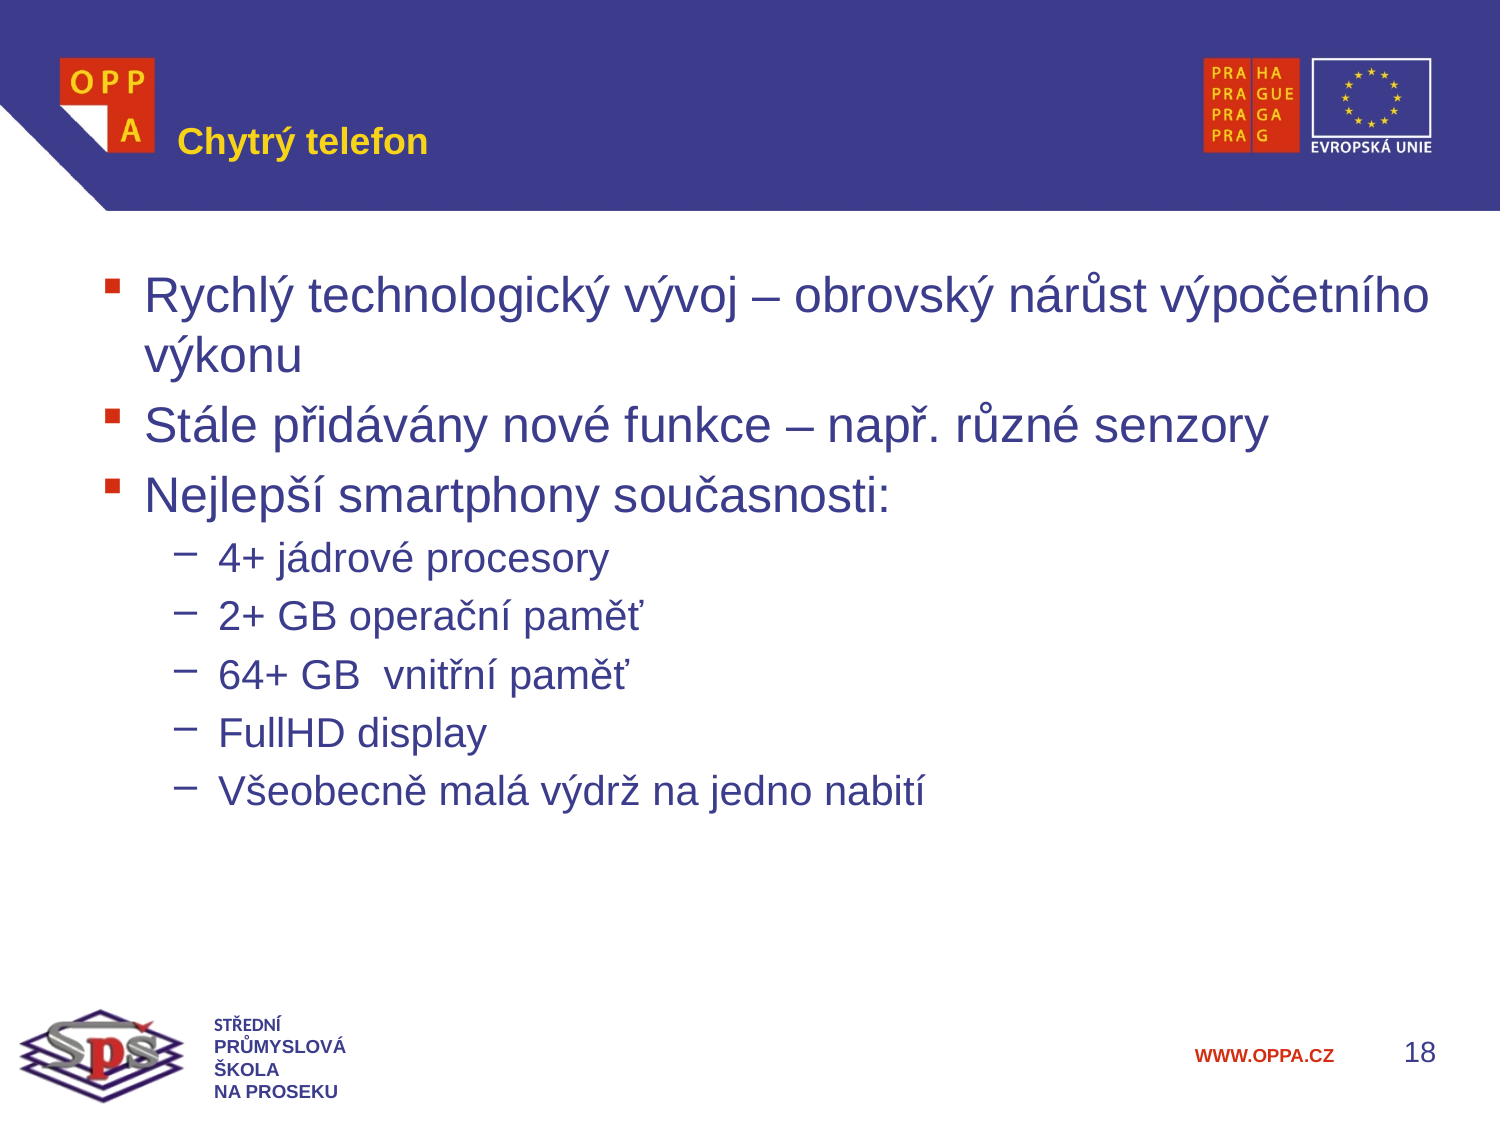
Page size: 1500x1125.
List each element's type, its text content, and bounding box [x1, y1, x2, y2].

picture [19, 1001, 186, 1107]
slide_number 18 [1339, 1015, 1437, 1069]
text_box STŘEDNÍ PRŮMYSLOVÁ ŠKOLA NA PROSEKU [199, 1004, 509, 1110]
picture [0, 0, 1500, 211]
title Chytrý telefon [177, 38, 1137, 162]
list Rychlý technologický vývoj – obrovský nárůst výpočetního výkonu Stále přidávány nové funkce – např. různé senzory Nejlepší smartphony současnosti: 4+ jádrové procesory 2+ GB operační paměť 64+ GB vnitřní paměť FullHD display Všeobecně malá výdrž na jedno nabití [101, 262, 1437, 1005]
